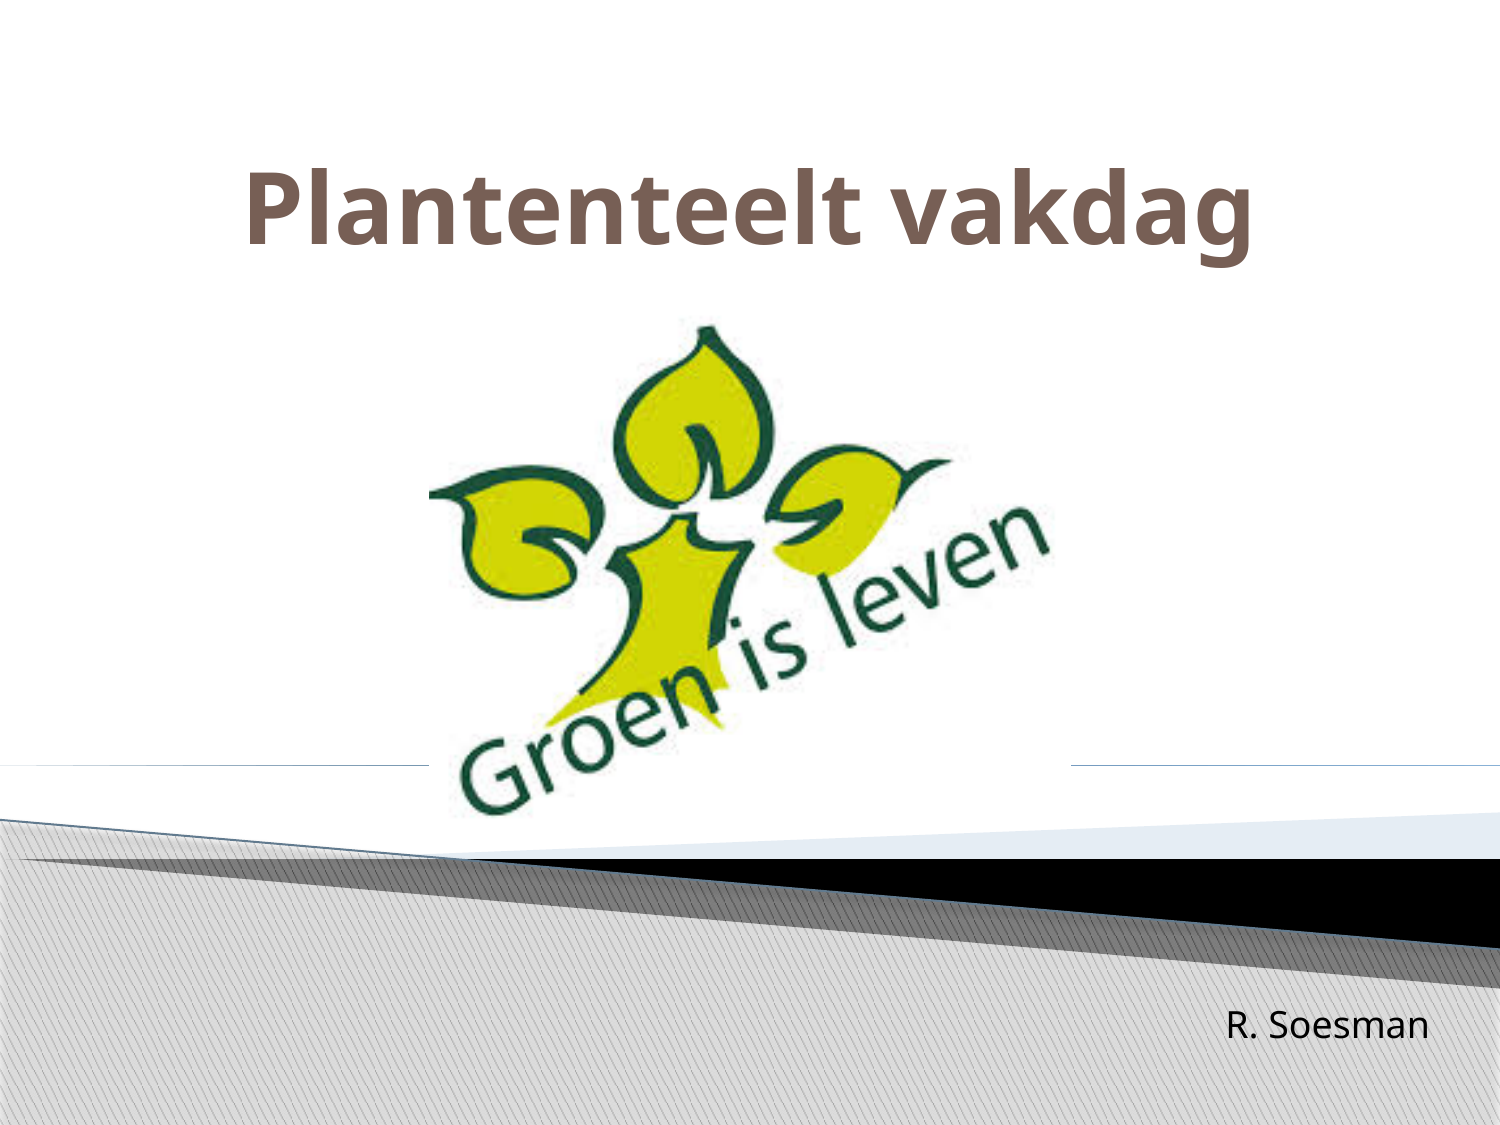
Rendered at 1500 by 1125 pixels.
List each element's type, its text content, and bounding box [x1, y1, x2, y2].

text_box R. Soesman [1210, 993, 1500, 1054]
picture [428, 296, 1071, 829]
title Plantenteelt vakdag [112, 30, 1388, 273]
picture [5, 859, 1500, 989]
